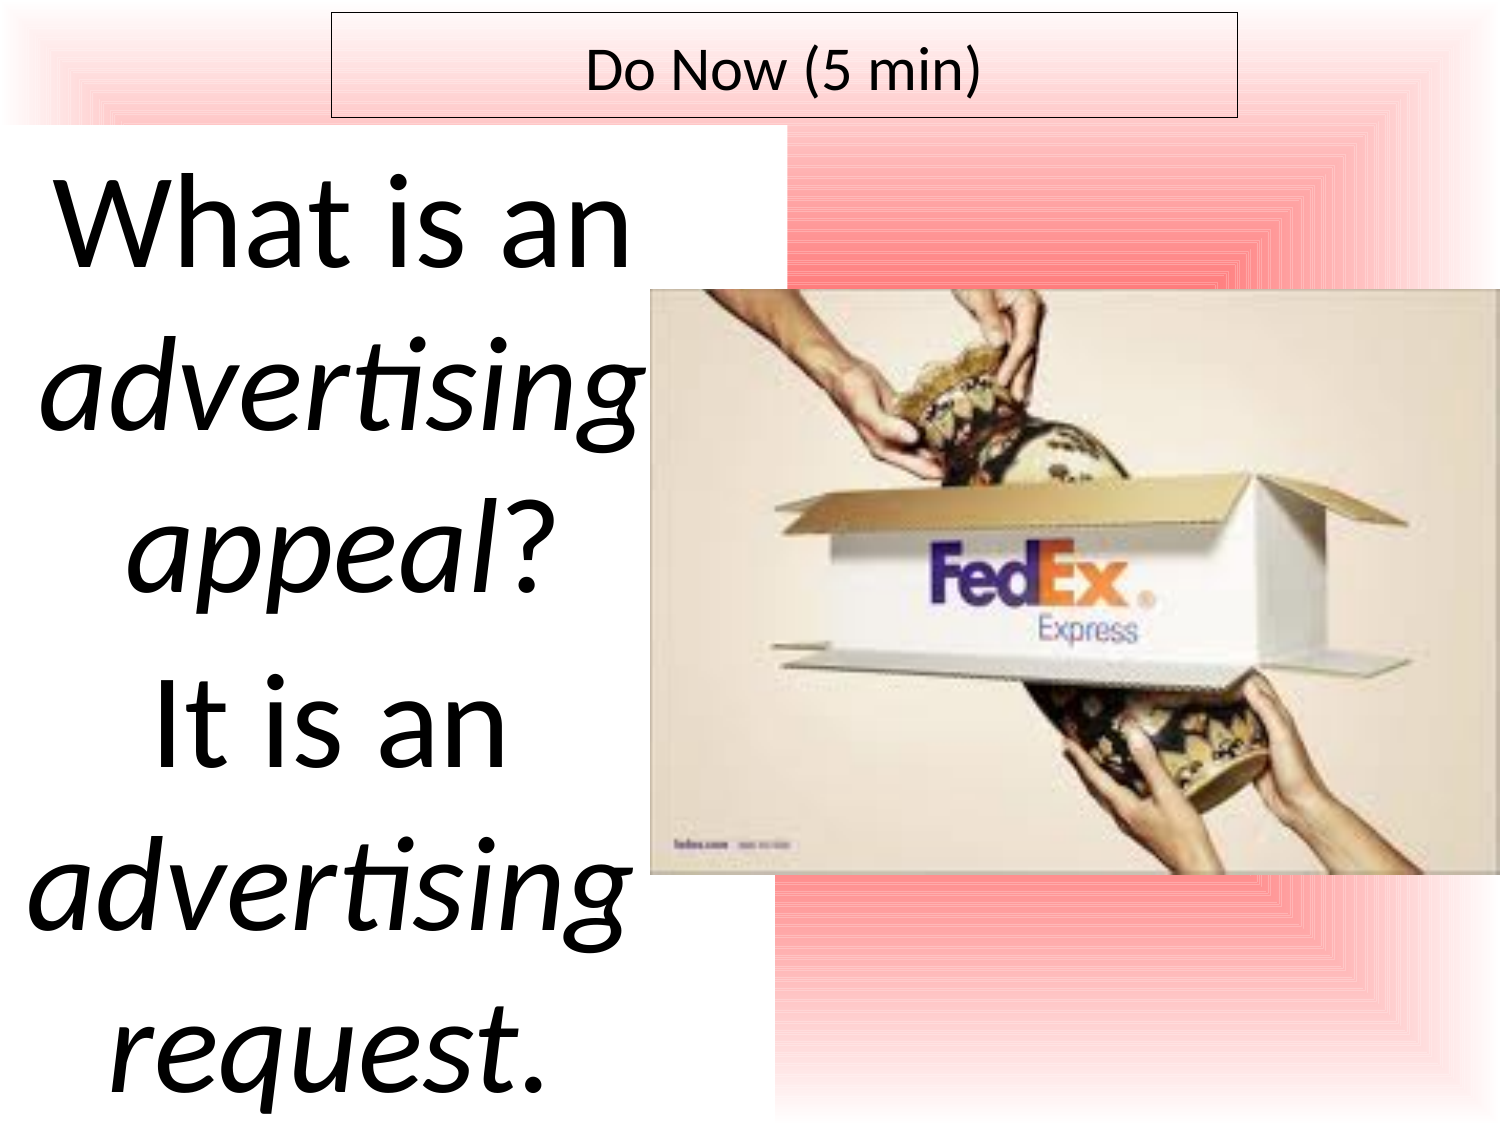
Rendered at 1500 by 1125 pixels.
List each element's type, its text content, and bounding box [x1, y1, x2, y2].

text_box It is an advertising request. [0, 624, 775, 1125]
text_box What is an advertising appeal? [0, 125, 788, 624]
text_box Do Now (5 min) [331, 12, 1238, 118]
picture [649, 289, 1500, 876]
